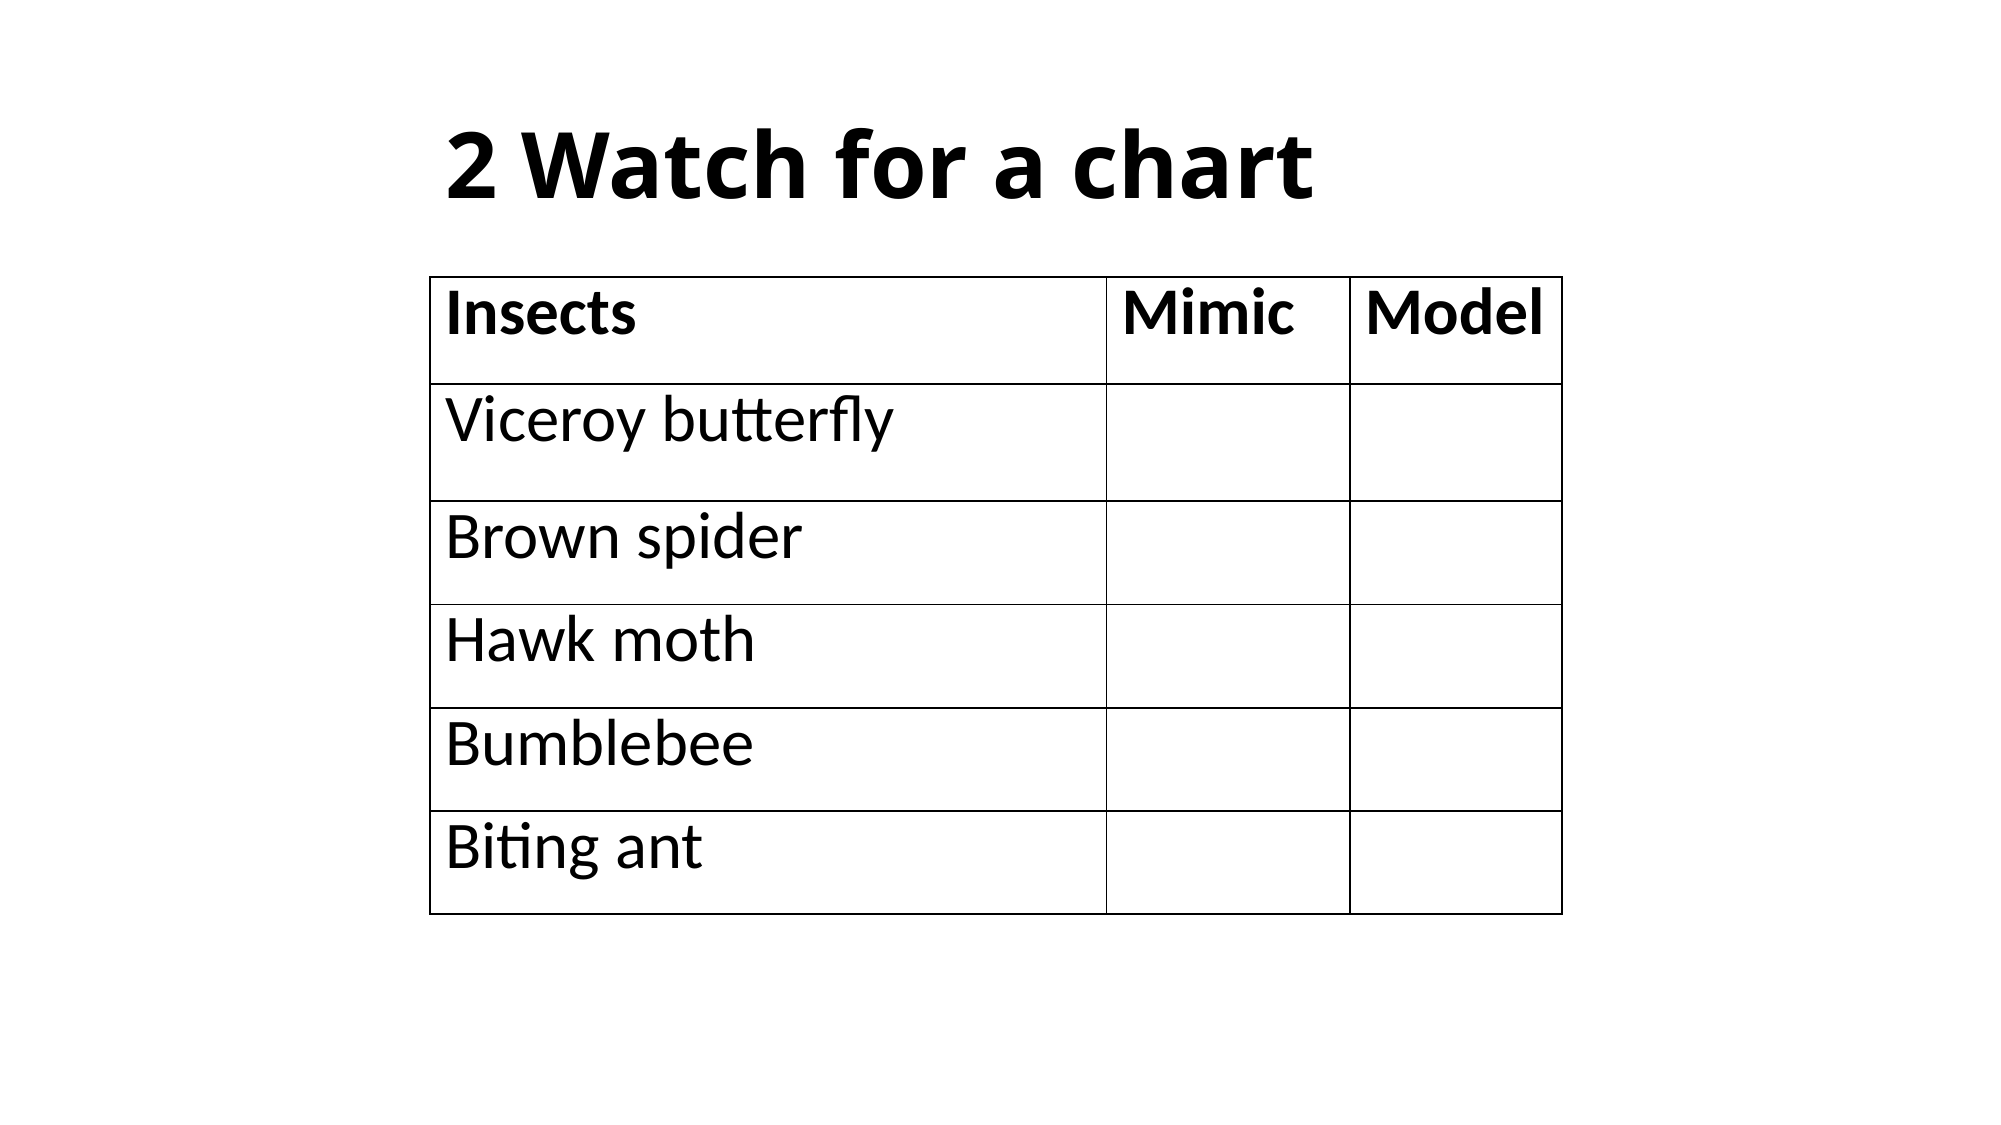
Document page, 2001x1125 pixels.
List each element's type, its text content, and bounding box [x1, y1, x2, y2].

table_cell [1107, 709, 1349, 810]
table_cell [1351, 605, 1561, 707]
table_cell [1351, 502, 1561, 604]
table_header Insects [431, 278, 1106, 383]
table_cell [1107, 502, 1349, 604]
table_cell [1351, 812, 1561, 913]
table_cell [1351, 385, 1561, 500]
table_cell Brown spider [431, 502, 1106, 604]
title 2 Watch for a chart [430, 59, 1863, 278]
table_cell [1107, 605, 1349, 707]
table_header Mimic [1107, 278, 1349, 383]
table_cell [1351, 709, 1561, 810]
table_cell [1107, 385, 1349, 500]
table_cell [1107, 812, 1349, 913]
table_cell Biting ant [431, 812, 1106, 913]
table_cell Viceroy butterfly [431, 385, 1106, 500]
table_header Model [1351, 278, 1561, 383]
table_cell Hawk moth [431, 605, 1106, 707]
table_cell Bumblebee [431, 709, 1106, 810]
